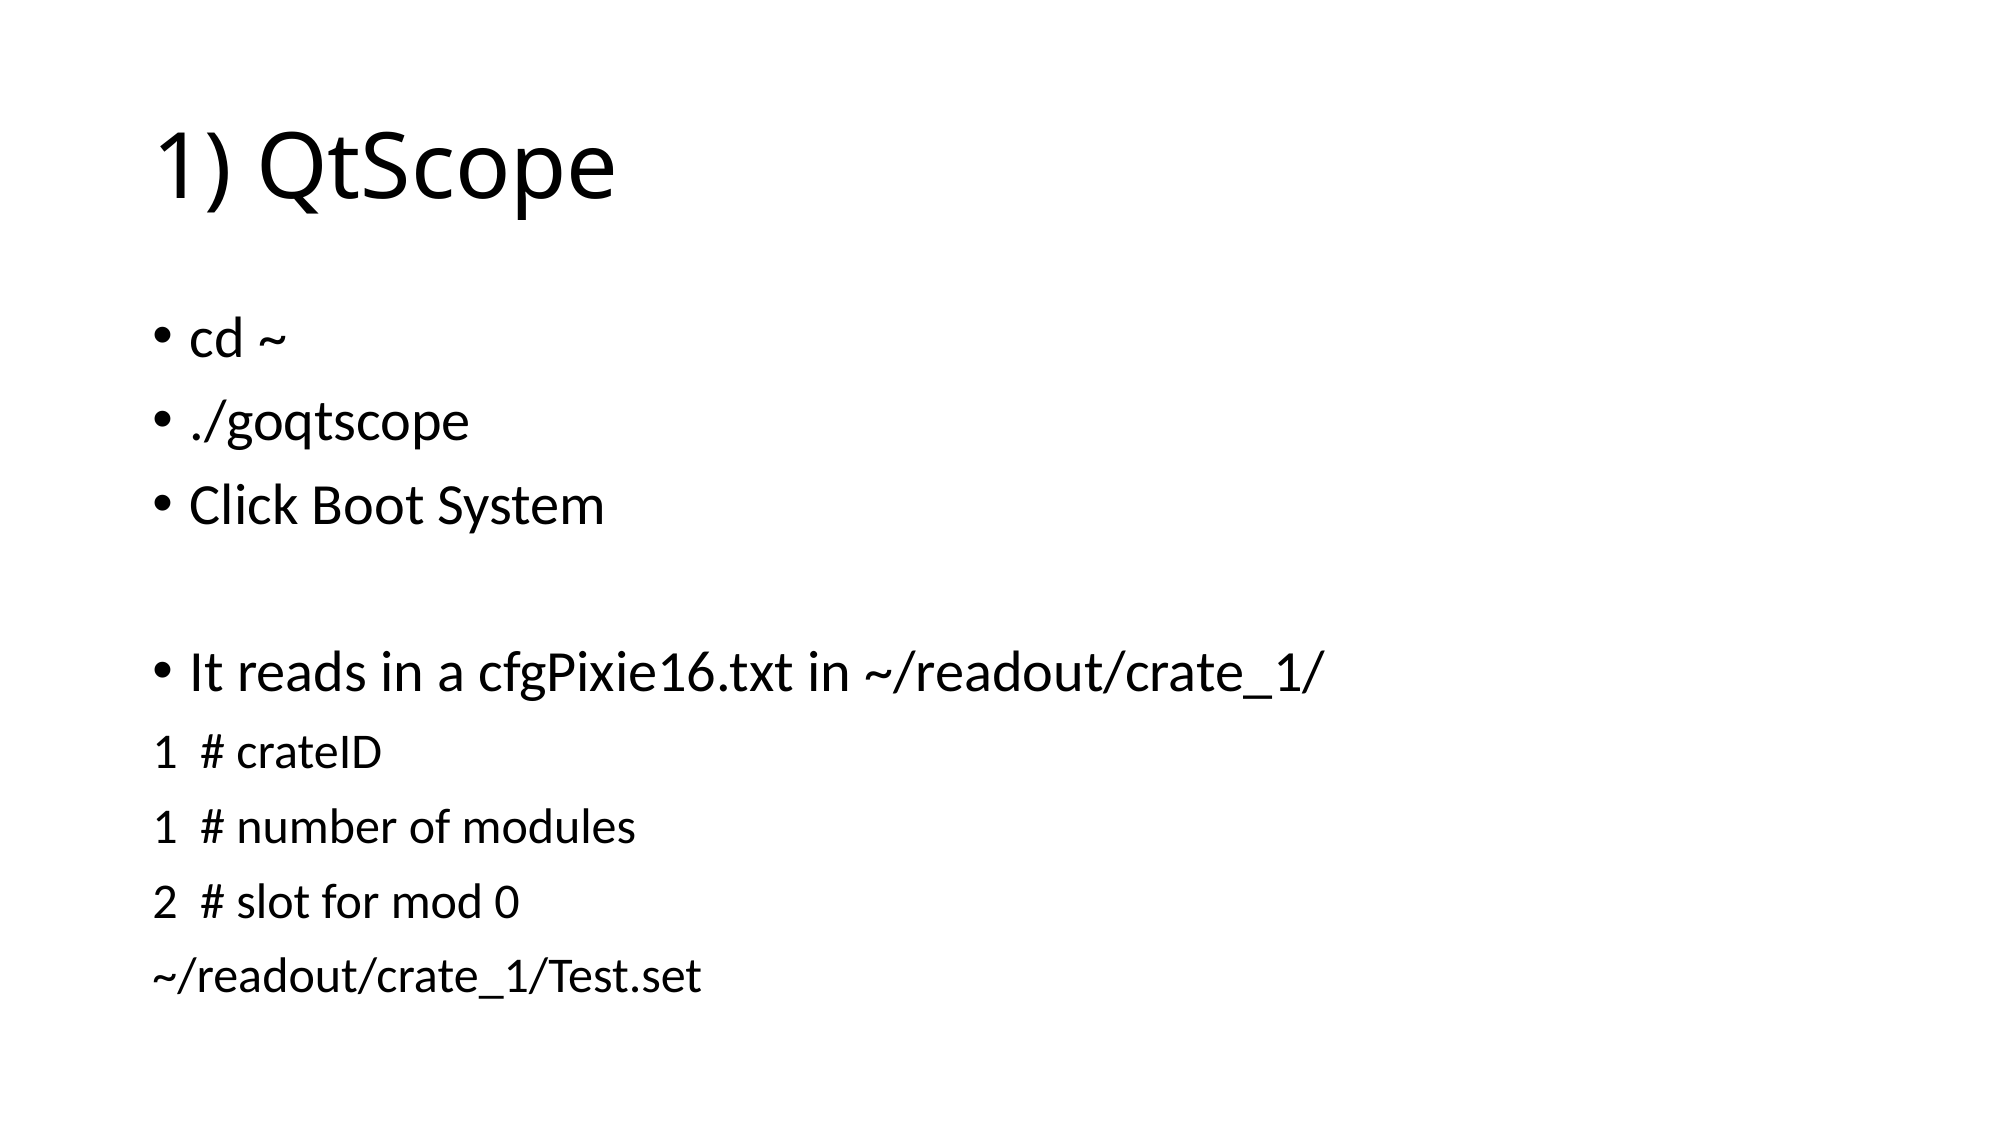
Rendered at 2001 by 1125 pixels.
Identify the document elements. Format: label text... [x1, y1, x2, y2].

title 1) QtScope [137, 59, 1863, 278]
list cd ~ ./goqtscope Click Boot System It reads in a cfgPixie16.txt in ~/readout/crate_1/ 1 # crateID 1 # number of modules 2 # slot for mod 0 ~/readout/crate_1/Test.set [137, 299, 1863, 1014]
